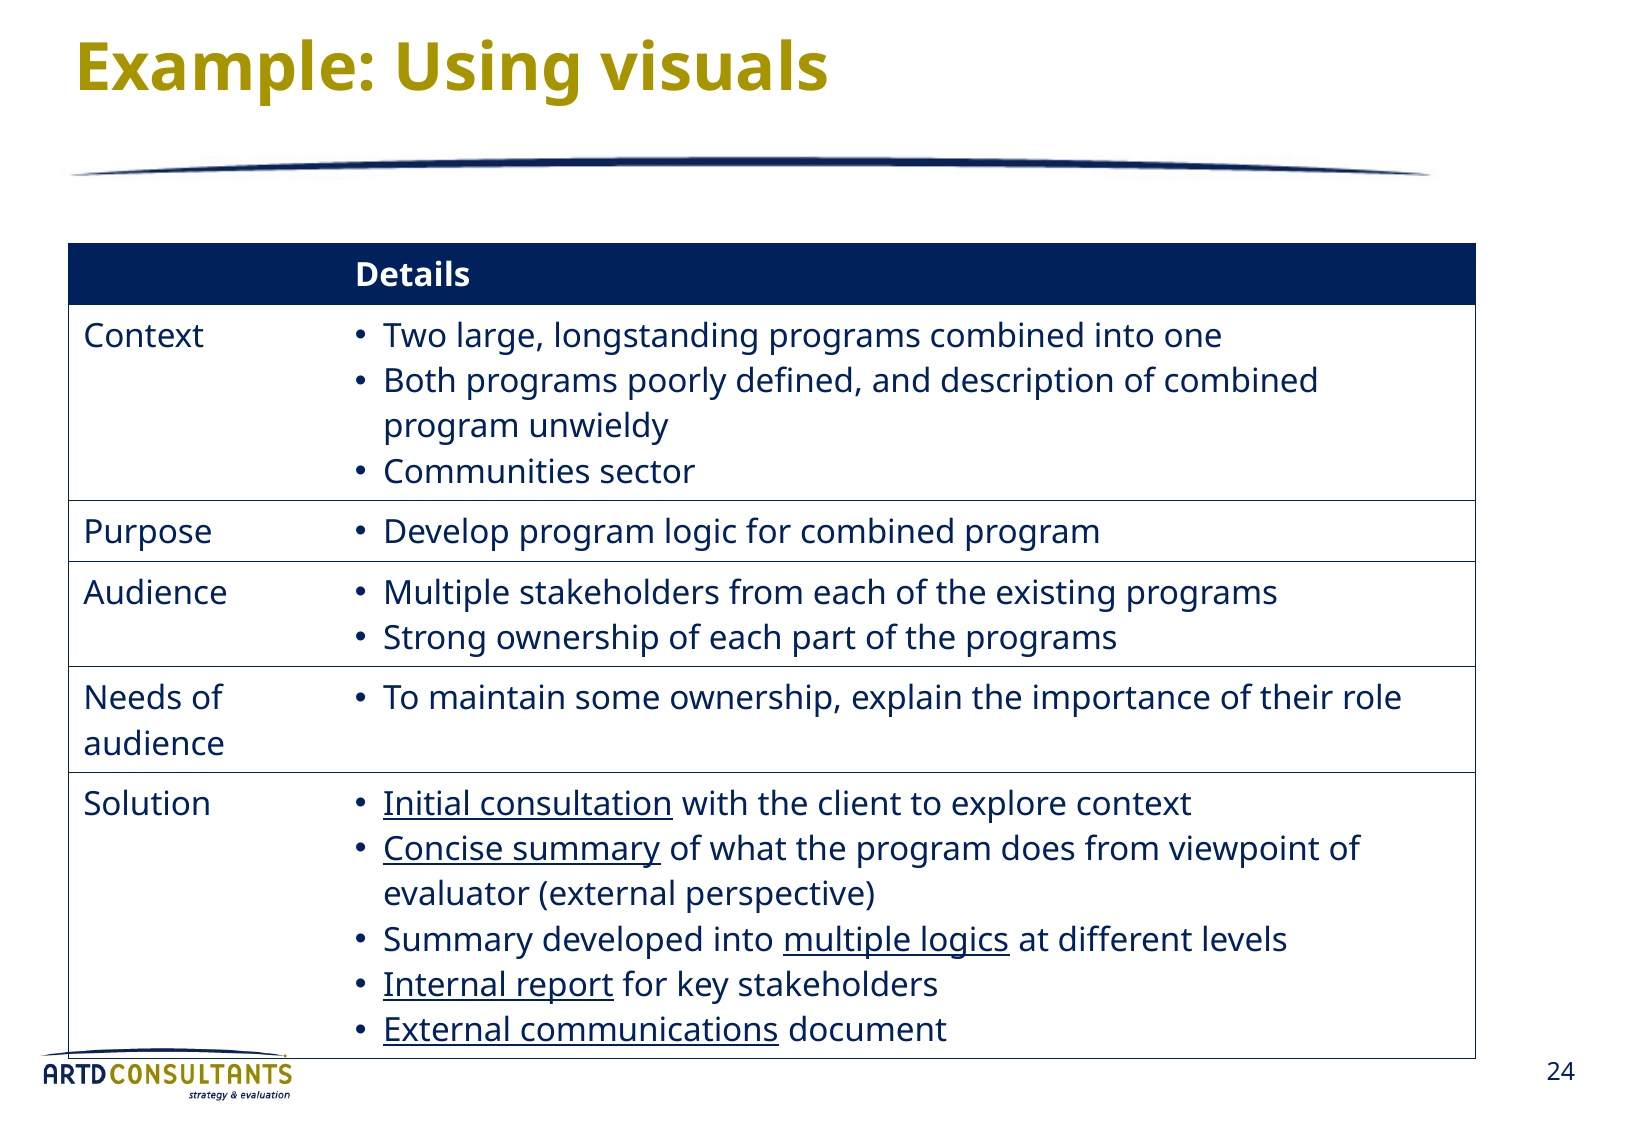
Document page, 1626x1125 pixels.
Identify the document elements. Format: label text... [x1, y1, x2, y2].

table_cell Purpose [69, 501, 340, 561]
picture [27, 1042, 301, 1108]
table_cell Develop program logic for combined program [340, 501, 1475, 561]
table_cell Multiple stakeholders from each of the existing programs Strong ownership of each part of the programs [340, 562, 1475, 666]
title Example: Using visuals [73, 23, 1482, 176]
table_header Details [340, 244, 1475, 304]
table_cell To maintain some ownership, explain the importance of their role [340, 667, 1475, 772]
table_cell Initial consultation with the client to explore context Concise summary of what the program does from viewpoint of evaluator (external perspective) Summary developed into multiple logics at different levels Internal report for key stakeholders External communications document [340, 773, 1475, 1058]
table_cell Needs of audience [69, 667, 340, 772]
table_cell Context [69, 305, 340, 500]
table_cell Two large, longstanding programs combined into one Both programs poorly defined, and description of combined program unwieldy Communities sector [340, 305, 1475, 500]
slide_number 24 [1210, 1042, 1591, 1103]
table_cell Solution [69, 773, 340, 1058]
table_header [69, 244, 340, 304]
picture [62, 152, 1446, 188]
table_cell Audience [69, 562, 340, 666]
